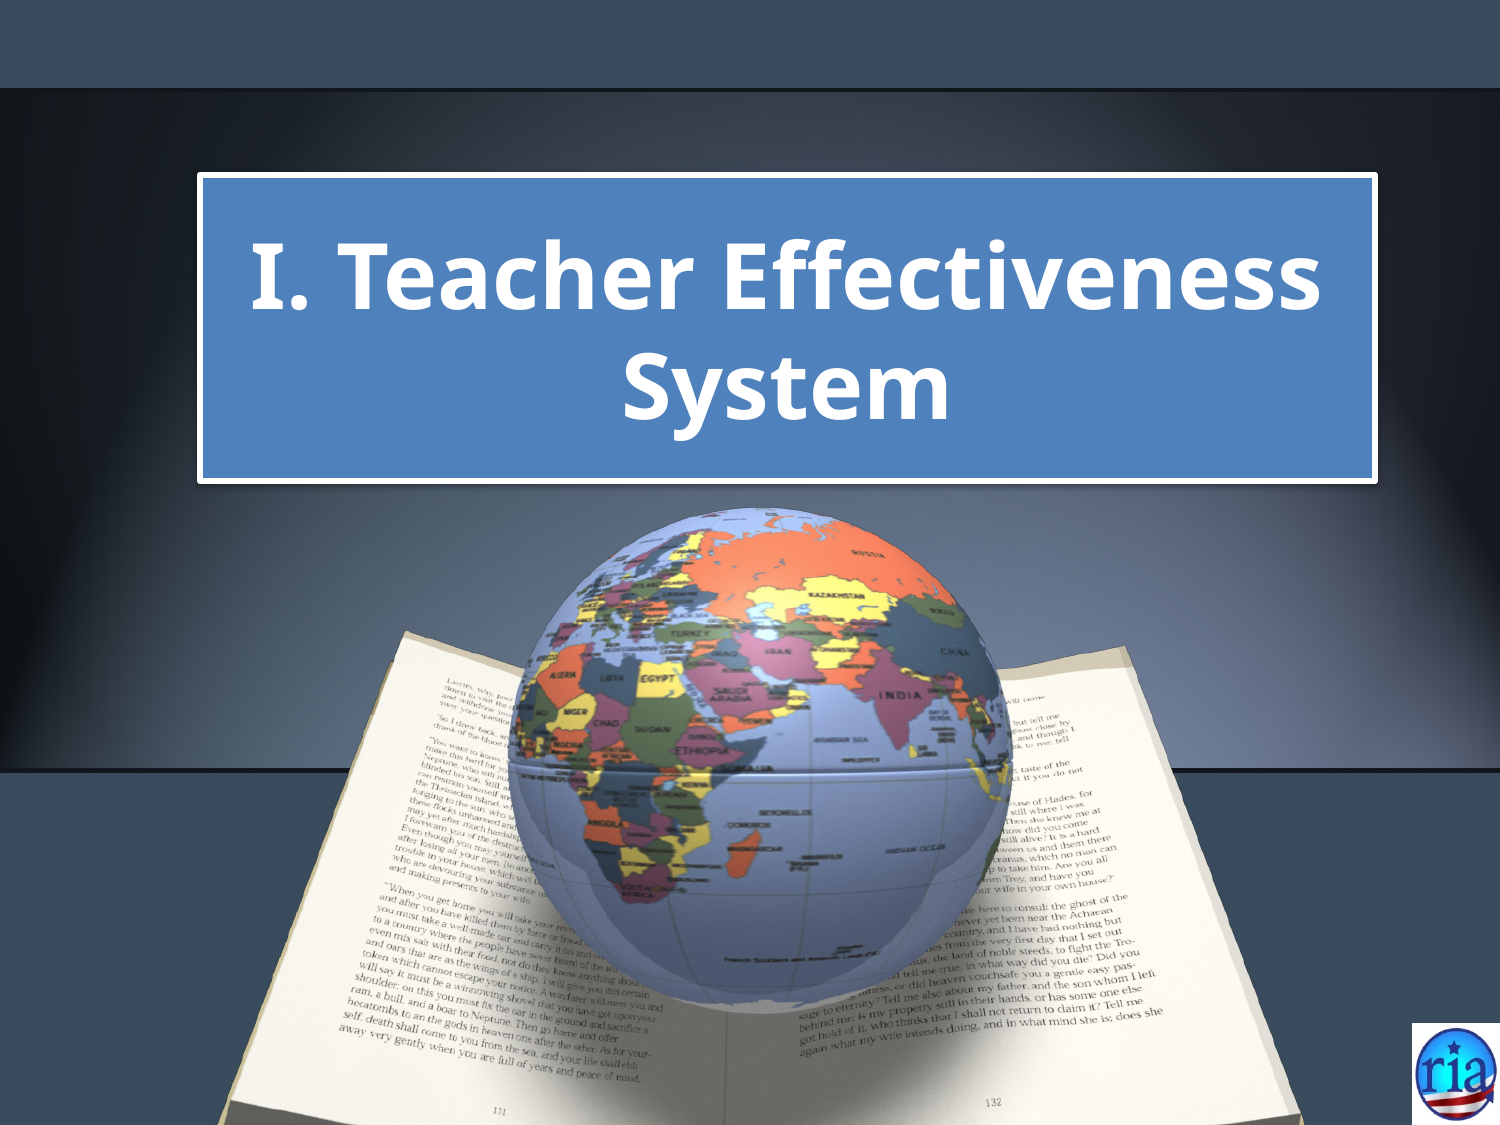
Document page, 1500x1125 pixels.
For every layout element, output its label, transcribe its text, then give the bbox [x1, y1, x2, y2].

picture [0, 0, 1500, 1125]
text_box I. Teacher Effectiveness System [197, 172, 1378, 484]
